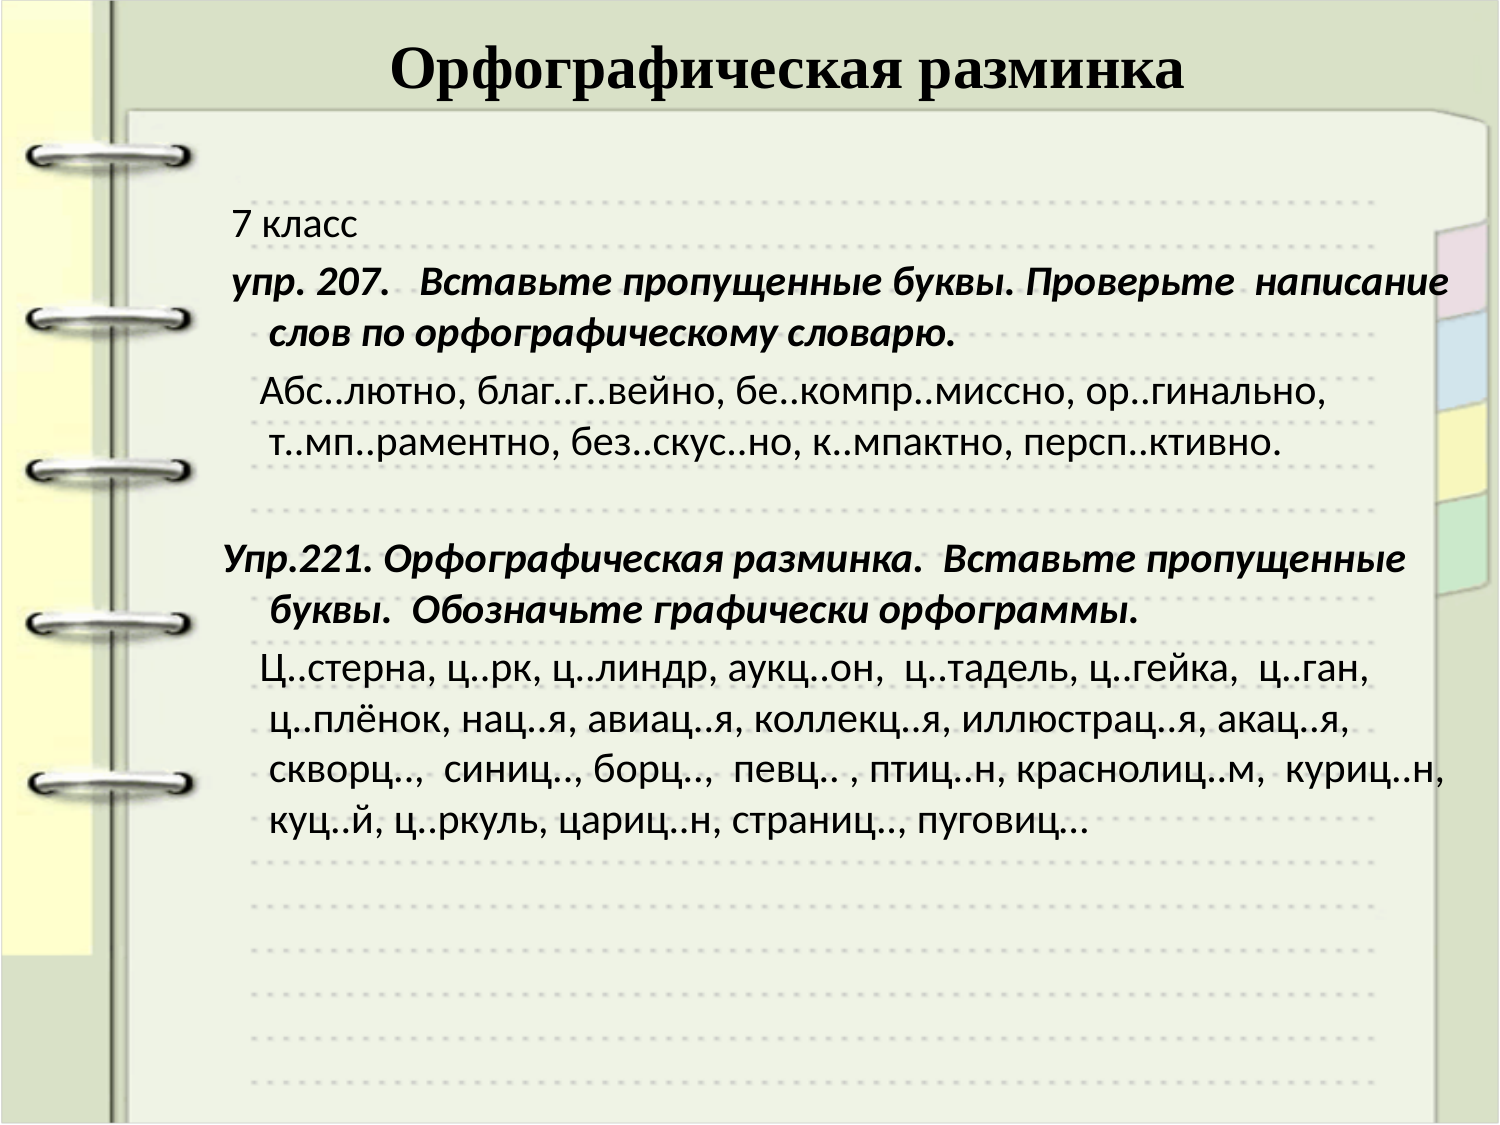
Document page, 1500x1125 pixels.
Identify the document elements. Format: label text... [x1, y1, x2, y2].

picture [0, 0, 1500, 1125]
list 7 класс упр. 207. Вставьте пропущенные буквы. Проверьте написание слов по орфографическому словарю. Абс..лютно, благ..г..вейно, бе..компр..миссно, ор..гинально, т..мп..раментно, без..скус..но, к..мпактно, персп..ктивно. Упр.221. Орфографическая разминка. Вставьте пропущенные буквы. Обозначьте графически орфограммы. Ц..стерна, ц..рк, ц..линдр, аукц..он, ц..тадель, ц..гейка, ц..ган, ц..плёнок, нац..я, авиац..я, коллекц..я, иллюстрац..я, акац..я, скворц.., синиц.., борц.., певц.. , птиц..н, краснолиц..м, куриц..н, куц..й, ц..ркуль, цариц..н, страниц.., пуговиц… [206, 187, 1471, 1059]
title Орфографическая разминка [135, 19, 1378, 110]
